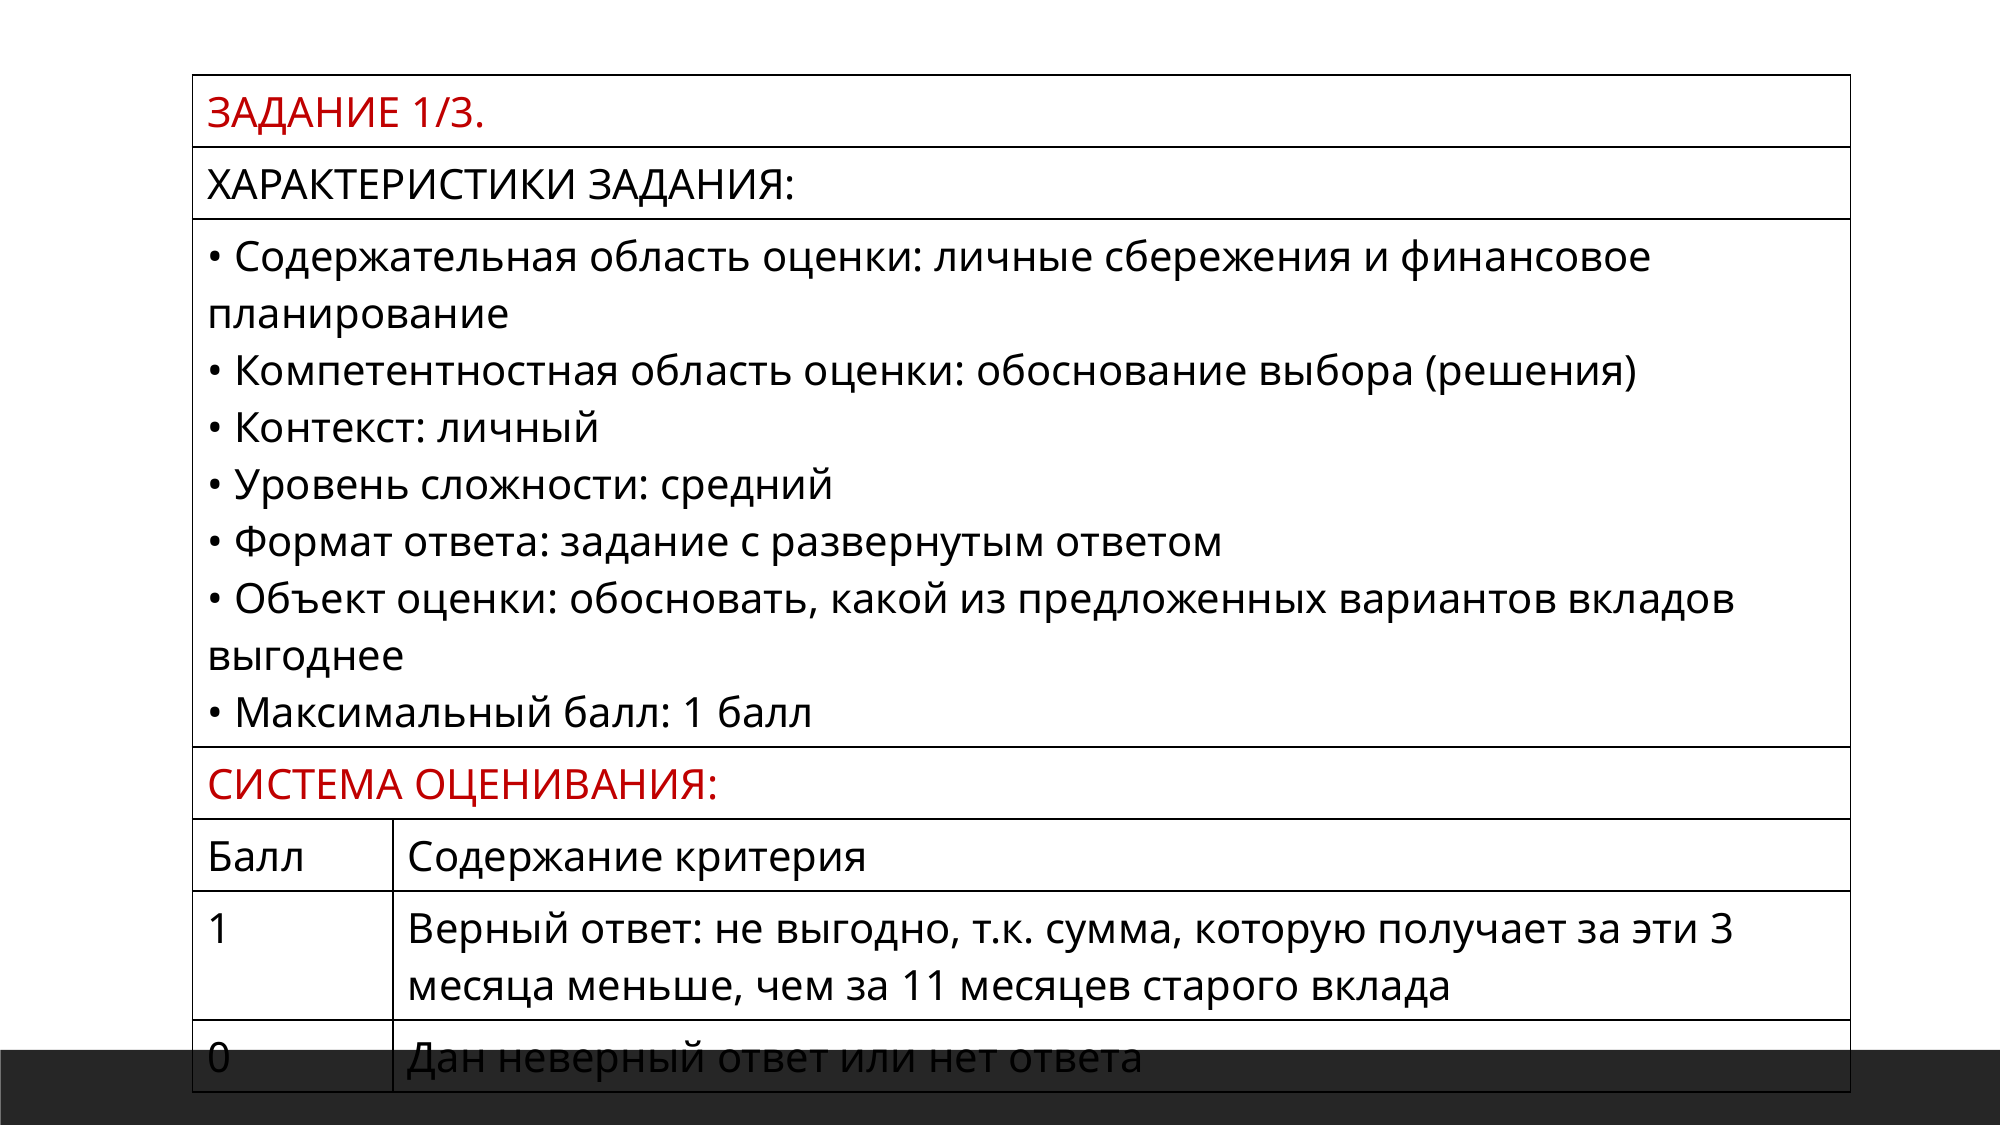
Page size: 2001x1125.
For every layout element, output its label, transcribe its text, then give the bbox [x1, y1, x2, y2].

table_cell 0 [193, 1021, 392, 1091]
table_cell Дан неверный ответ или нет ответа [394, 1021, 1850, 1091]
table_cell • Содержательная область оценки: личные сбережения и финансовое планирование • Компетентностная область оценки: обоснование выбора (решения) • Контекст: личный • Уровень сложности: средний • Формат ответа: задание с развернутым ответом • Объект оценки: обосновать, какой из предложенных вариантов вкладов выгоднее • Максимальный балл: 1 балл [193, 220, 1850, 746]
table_cell Содержание критерия [394, 820, 1850, 890]
table_cell СИСТЕМА ОЦЕНИВАНИЯ: [193, 748, 1850, 818]
table_cell 1 [193, 892, 392, 1019]
table_header ЗАДАНИЕ 1/3. [193, 76, 1850, 146]
table_cell ХАРАКТЕРИСТИКИ ЗАДАНИЯ: [193, 148, 1850, 218]
table_cell Балл [193, 820, 392, 890]
table_cell Верный ответ: не выгодно, т.к. сумма, которую получает за эти 3 месяца меньше, чем за 11 месяцев старого вклада [394, 892, 1850, 1019]
